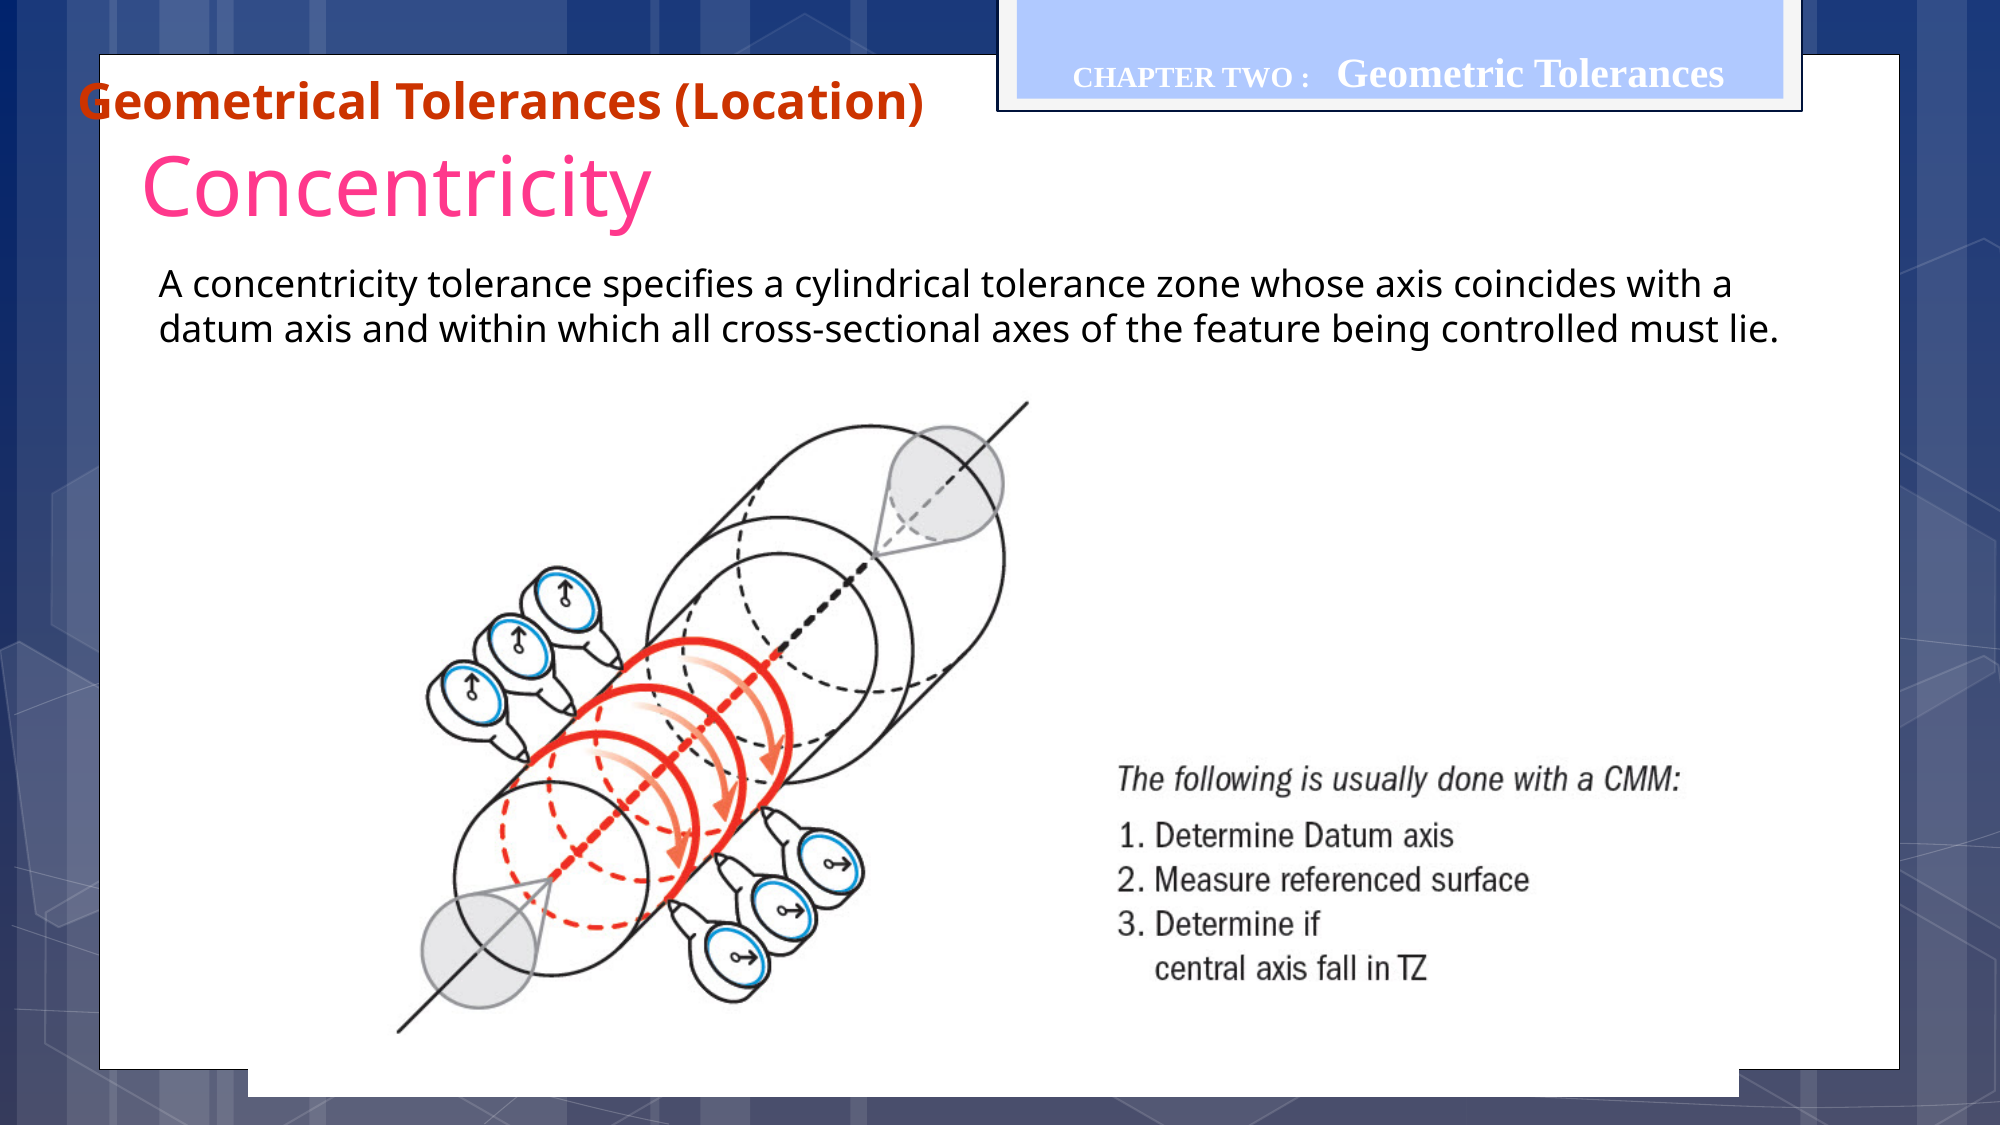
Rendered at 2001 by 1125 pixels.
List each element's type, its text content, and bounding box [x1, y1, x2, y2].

text_box CHAPTER TWO : Geometric Tolerances [940, 0, 1858, 110]
title Concentricity [125, 96, 1662, 241]
text_box Geometrical Tolerances (Location) [62, 62, 940, 138]
picture [248, 358, 1739, 1097]
text_box A concentricity tolerance specifies a cylindrical tolerance zone whose axis coincides with a datum axis and within which all cross-sectional axes of the feature being controlled must lie. [143, 253, 1844, 358]
